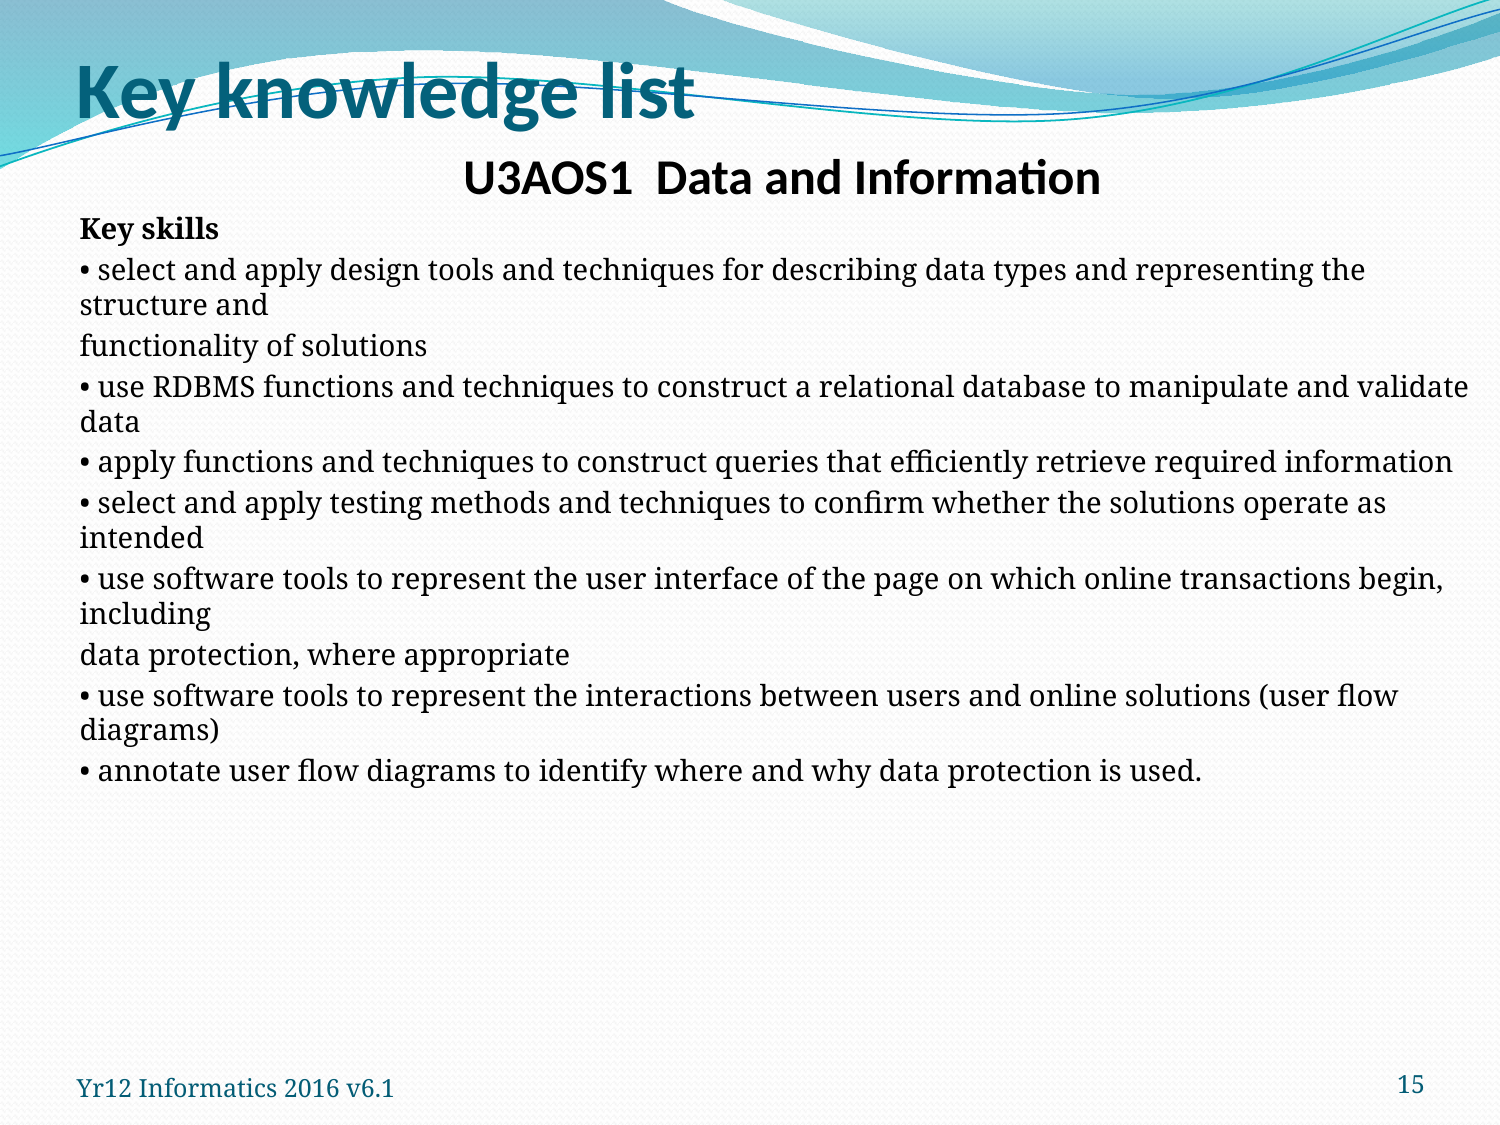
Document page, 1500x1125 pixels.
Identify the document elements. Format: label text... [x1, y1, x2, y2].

list U3AOS1 Data and Information Key skills • select and apply design tools and techniques for describing data types and representing the structure and functionality of solutions • use RDBMS functions and techniques to construct a relational database to manipulate and validate data • apply functions and techniques to construct queries that efficiently retrieve required information • select and apply testing methods and techniques to confirm whether the solutions operate as intended • use software tools to represent the user interface of the page on which online transactions begin, including data protection, where appropriate • use software tools to represent the interactions between users and online solutions (user flow diagrams) • annotate user flow diagrams to identify where and why data protection is used. [64, 137, 1500, 1024]
title Key knowledge list [76, 30, 1427, 135]
footer Yr12 Informatics 2016 v6.1 [76, 1046, 627, 1107]
slide_number 15 [1299, 1042, 1425, 1103]
